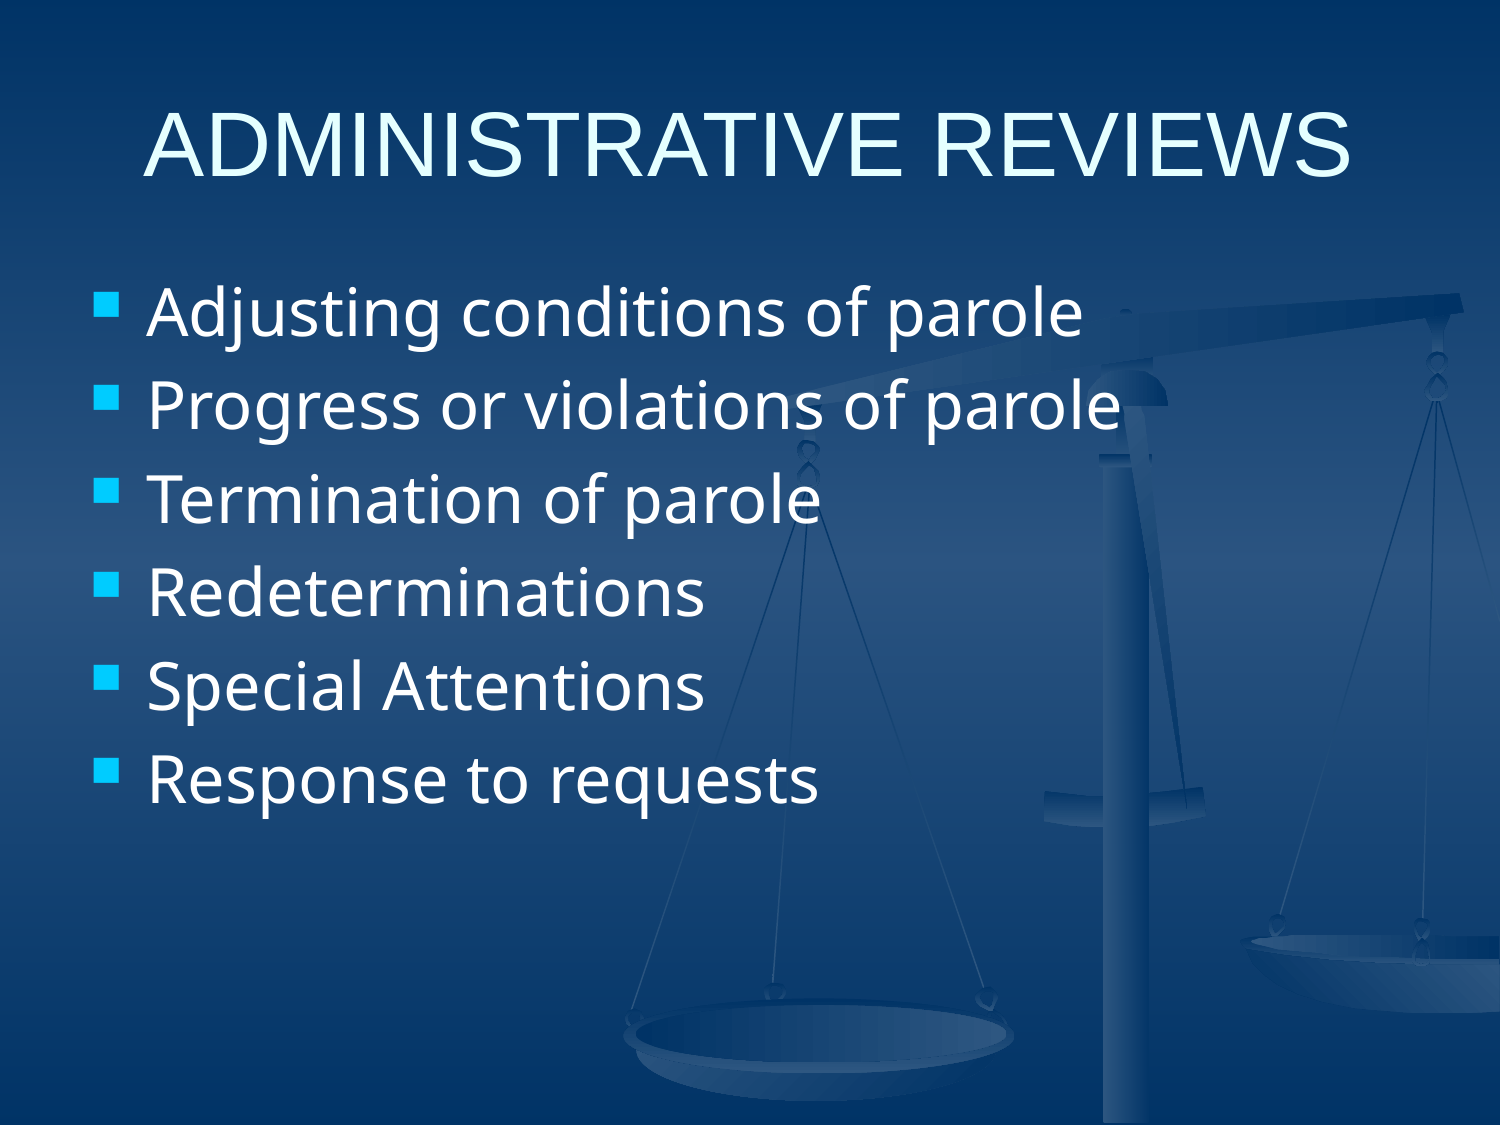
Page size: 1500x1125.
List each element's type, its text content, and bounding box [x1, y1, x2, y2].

title ADMINISTRATIVE REVIEWS [74, 45, 1426, 234]
list Adjusting conditions of parole Progress or violations of parole Termination of parole Redeterminations Special Attentions Response to requests [74, 262, 1426, 1006]
